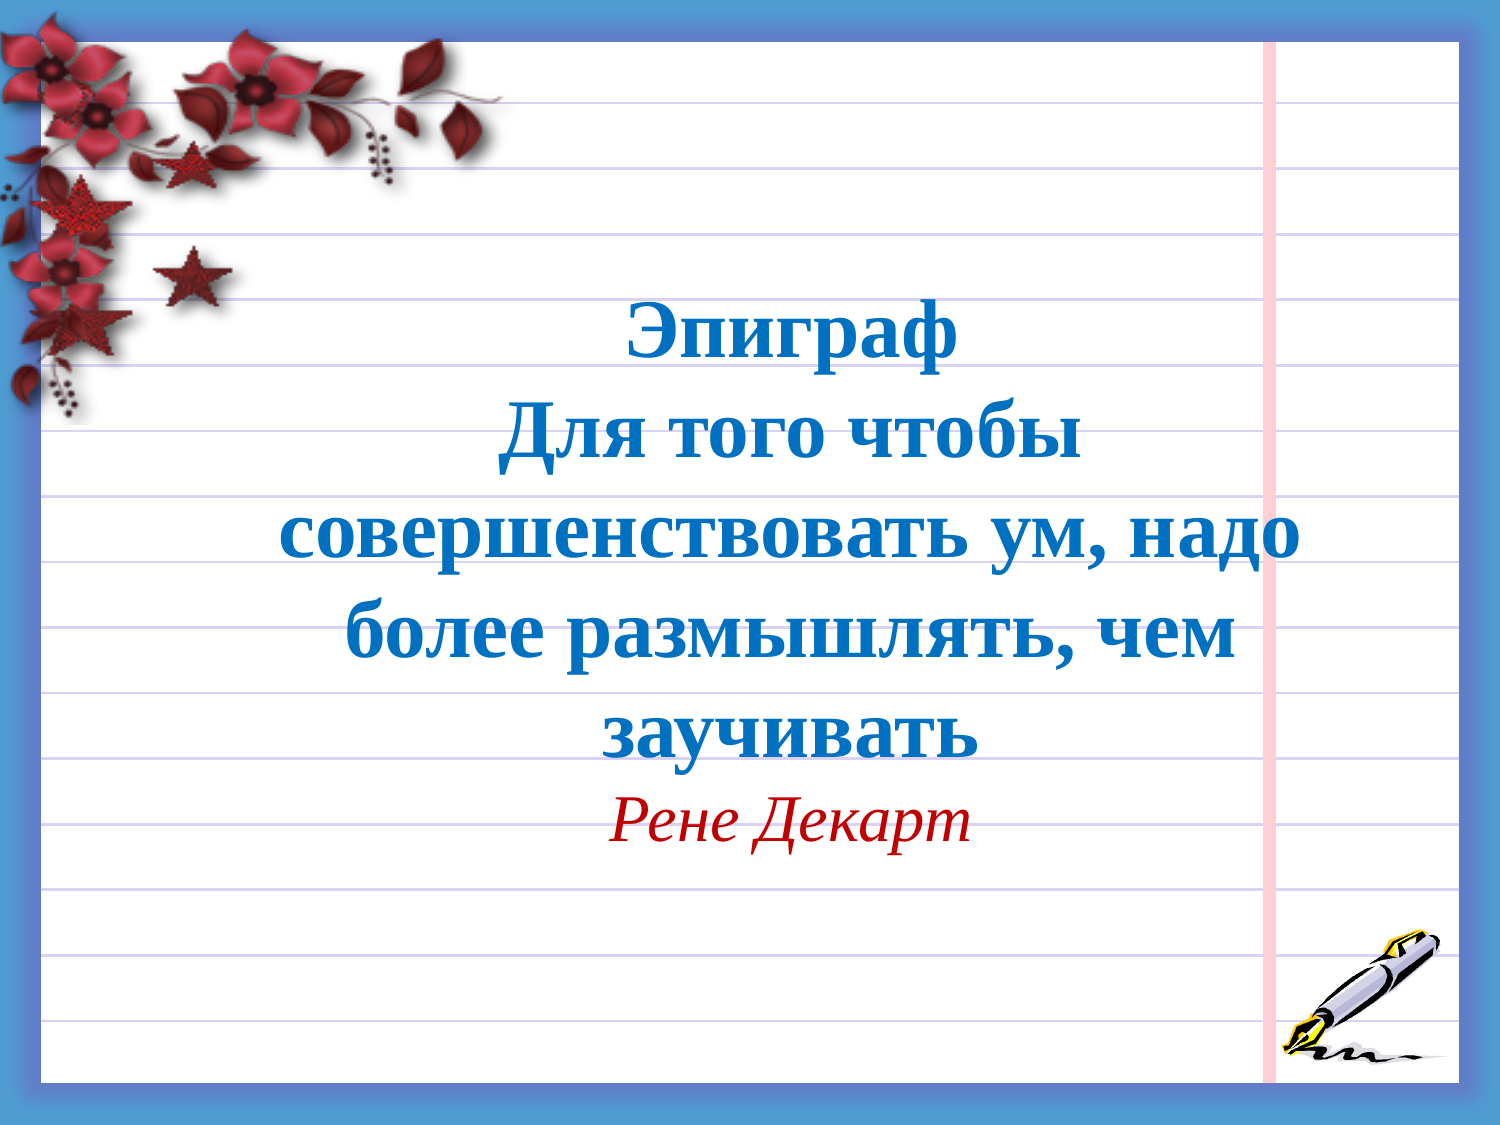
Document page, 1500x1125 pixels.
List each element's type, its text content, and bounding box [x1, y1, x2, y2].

title Эпиграф Для того чтобы совершенствовать ум, надо более размышлять, чем заучивать Рене Декарт [175, 70, 1407, 1059]
picture [0, 0, 1459, 1083]
